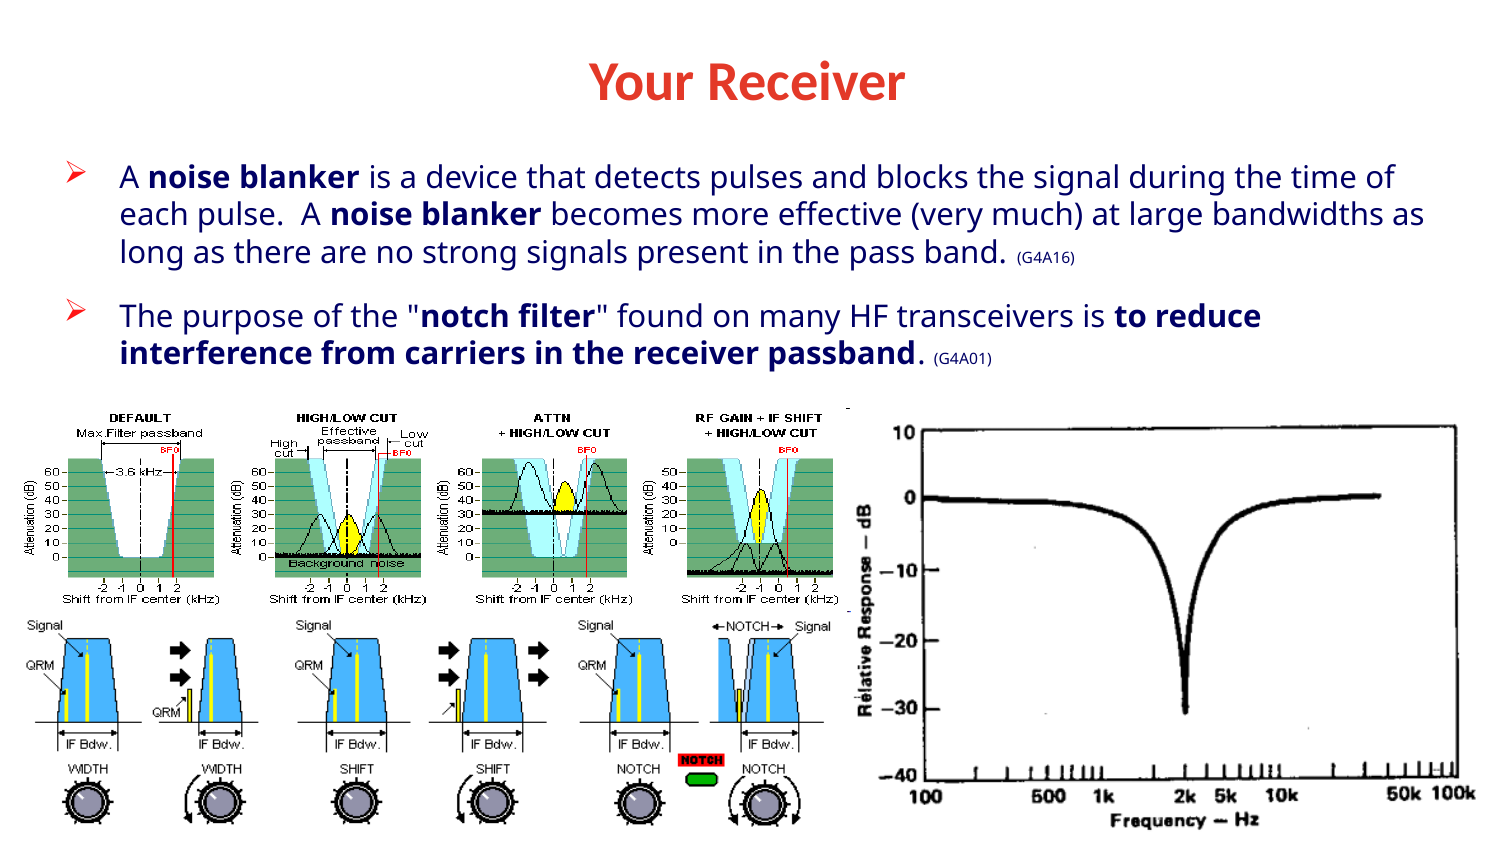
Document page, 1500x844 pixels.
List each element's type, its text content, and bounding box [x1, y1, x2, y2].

text_box Your Receiver [101, 44, 1395, 145]
text_box Your Receiver [41, 31, 1459, 139]
picture [18, 408, 1491, 835]
text_box A noise blanker is a device that detects pulses and blocks the signal during the time of each pulse. A noise blanker becomes more effective (very much) at large bandwidths as long as there are no strong signals present in the pass band. (G4A16) The purpose of the "notch filter" found on many HF transceivers is to reduce interference from carriers in the receiver passband. (G4A01) [52, 151, 1448, 408]
